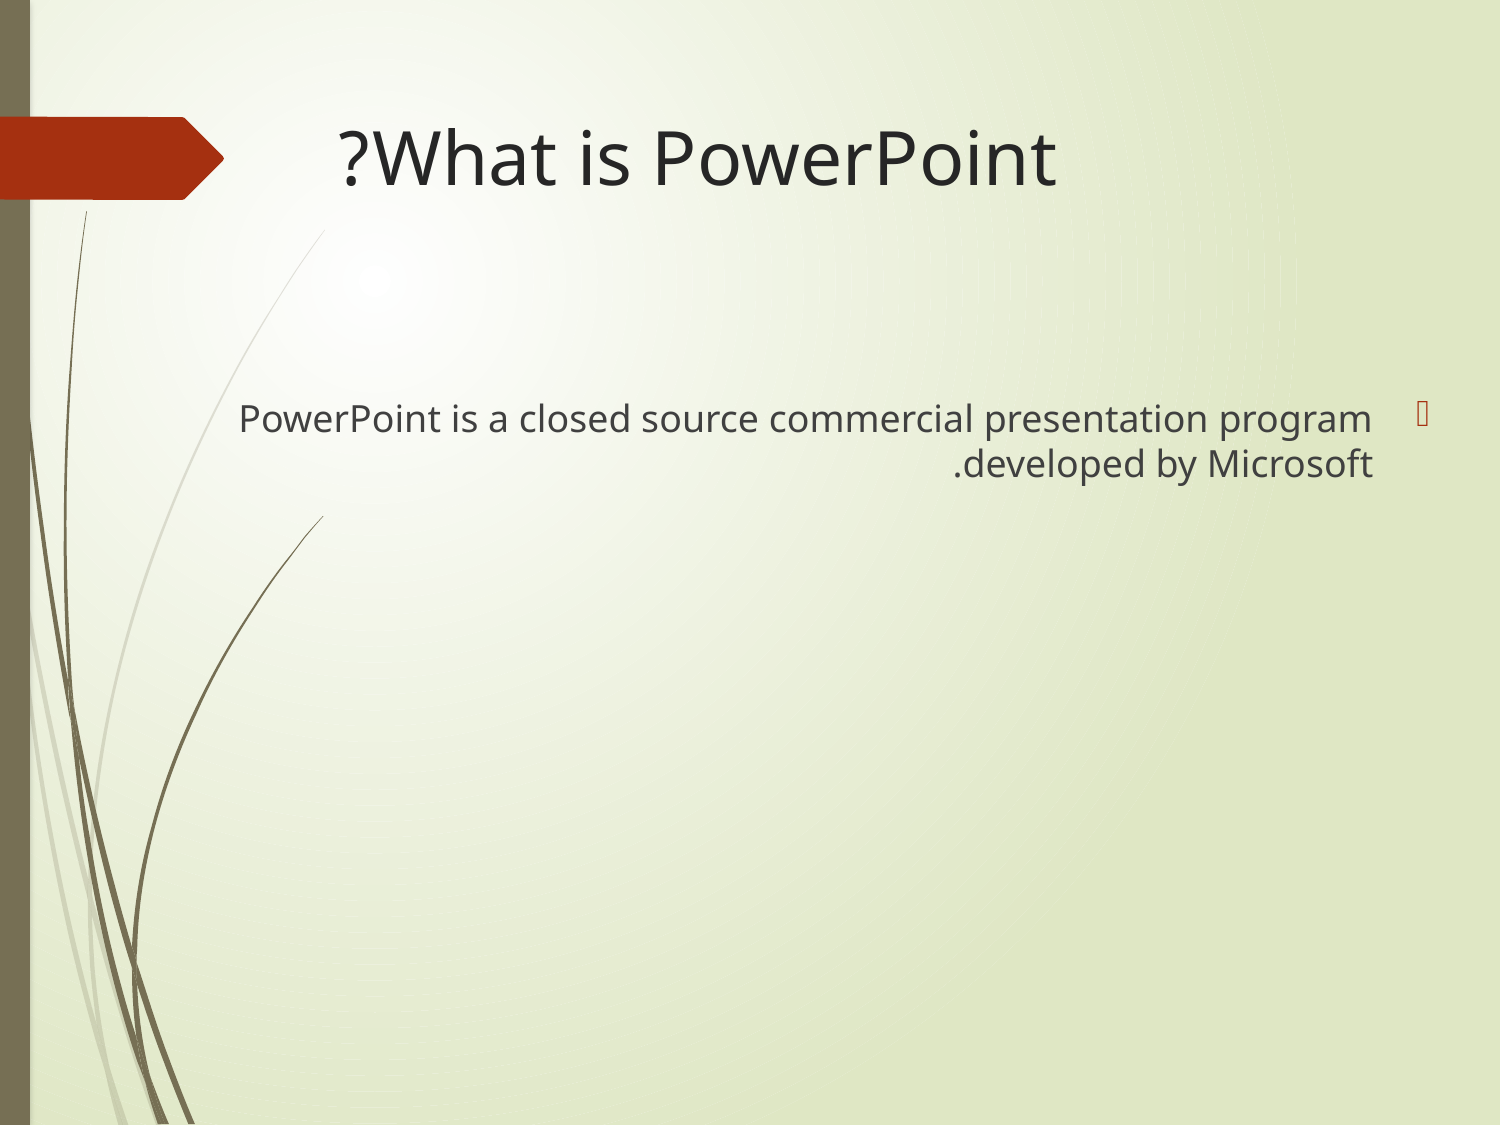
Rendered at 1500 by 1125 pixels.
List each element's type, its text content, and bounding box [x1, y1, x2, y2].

list PowerPoint is a closed source commercial presentation program developed by Microsoft. [50, 387, 1446, 600]
title What is PowerPoint? [319, 102, 1400, 313]
